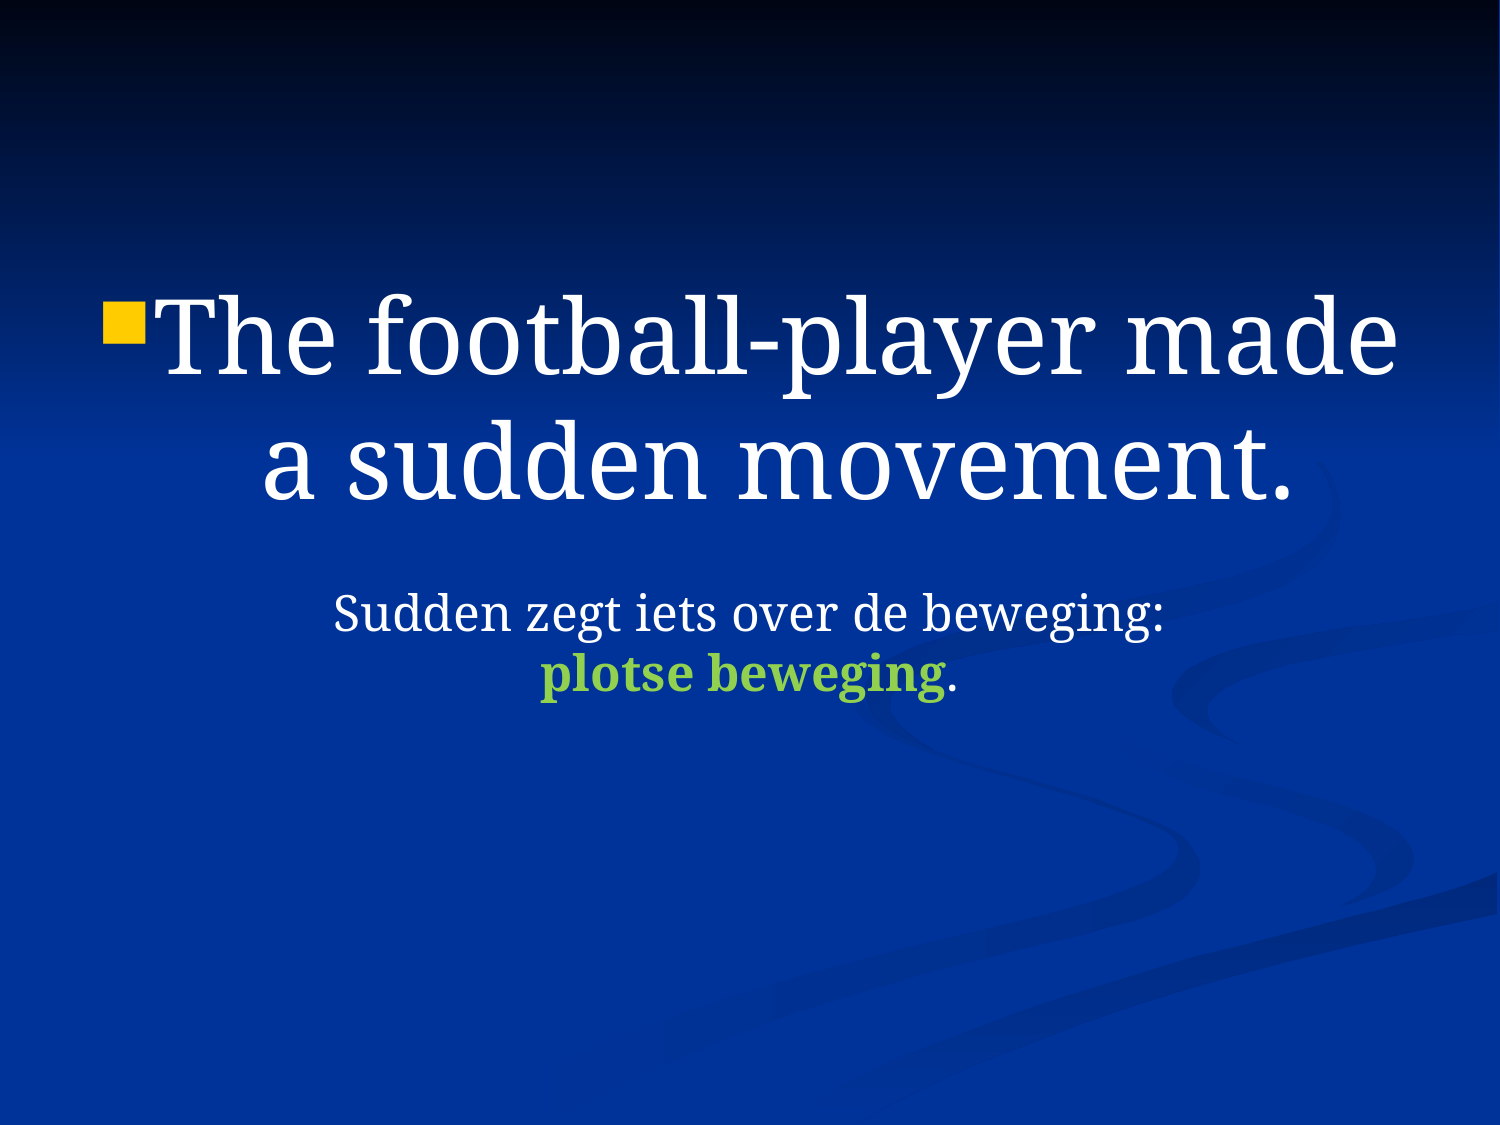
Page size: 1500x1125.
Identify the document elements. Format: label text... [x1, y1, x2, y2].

list The football-player made a sudden movement. [75, 262, 1425, 539]
text_box Sudden zegt iets over de beweging: plotse beweging. [74, 574, 1425, 709]
